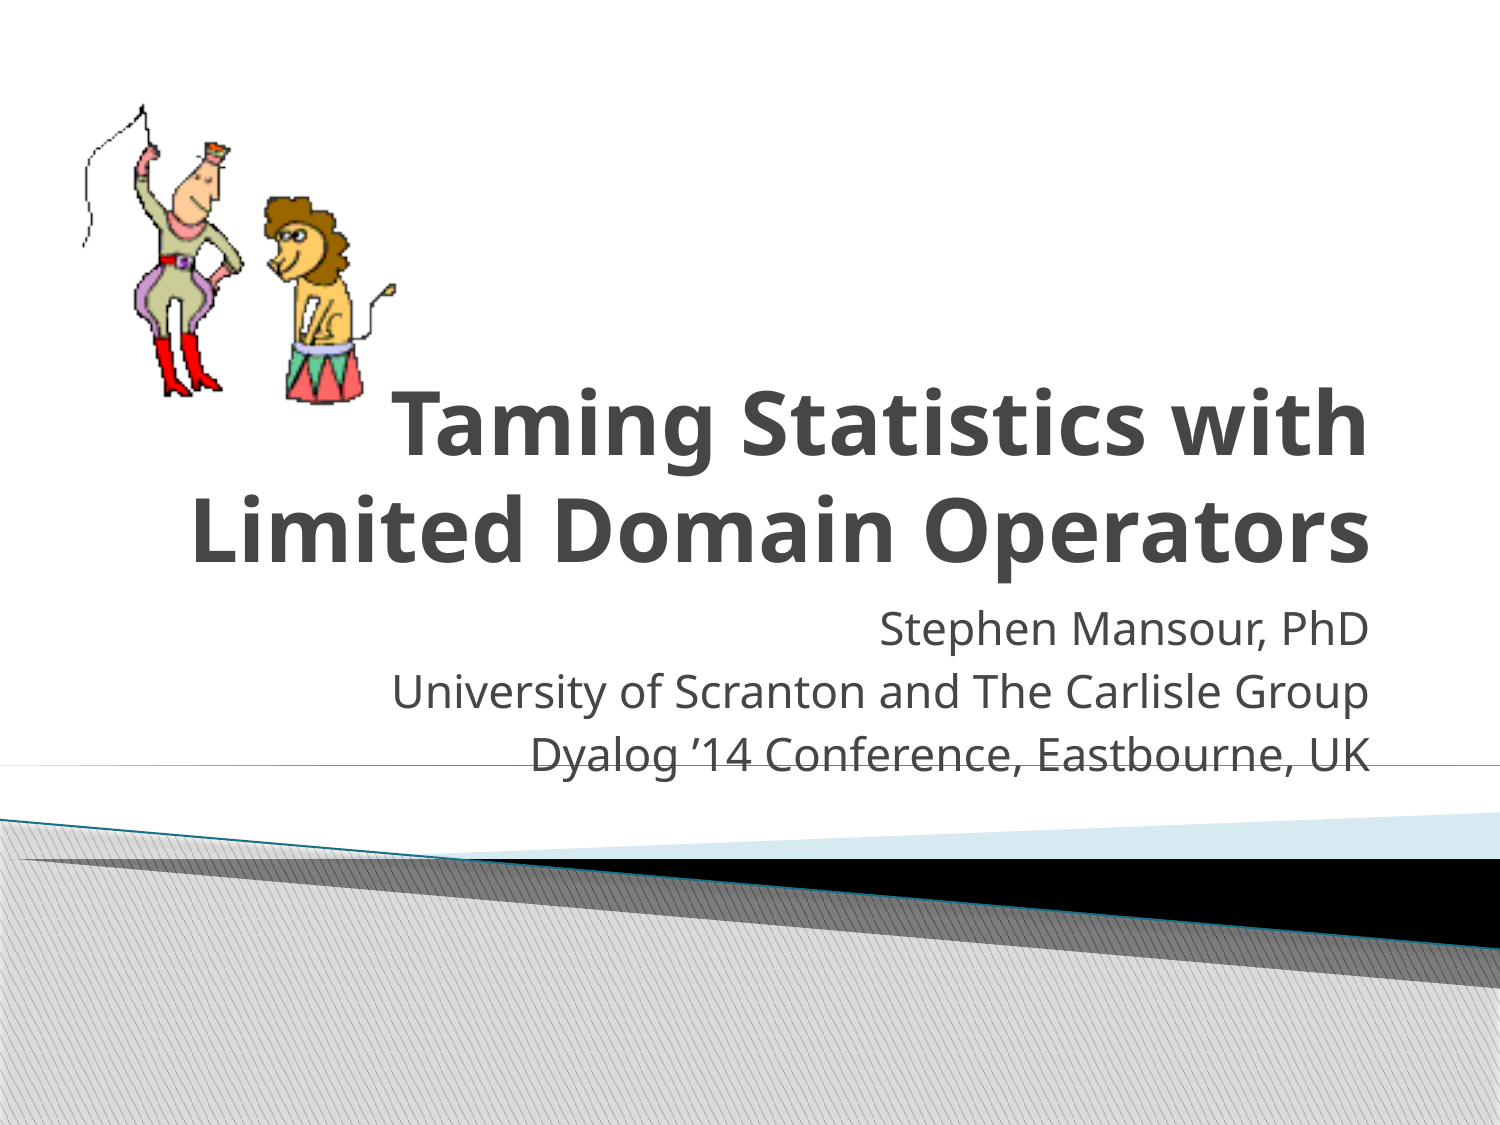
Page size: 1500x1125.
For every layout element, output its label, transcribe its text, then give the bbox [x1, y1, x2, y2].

picture [37, 99, 401, 420]
title Taming Statistics with Limited Domain Operators [112, 287, 1388, 588]
subtitle Stephen Mansour, PhD University of Scranton and The Carlisle Group Dyalog ’14 Conference, Eastbourne, UK [112, 592, 1388, 790]
picture [5, 859, 1500, 989]
